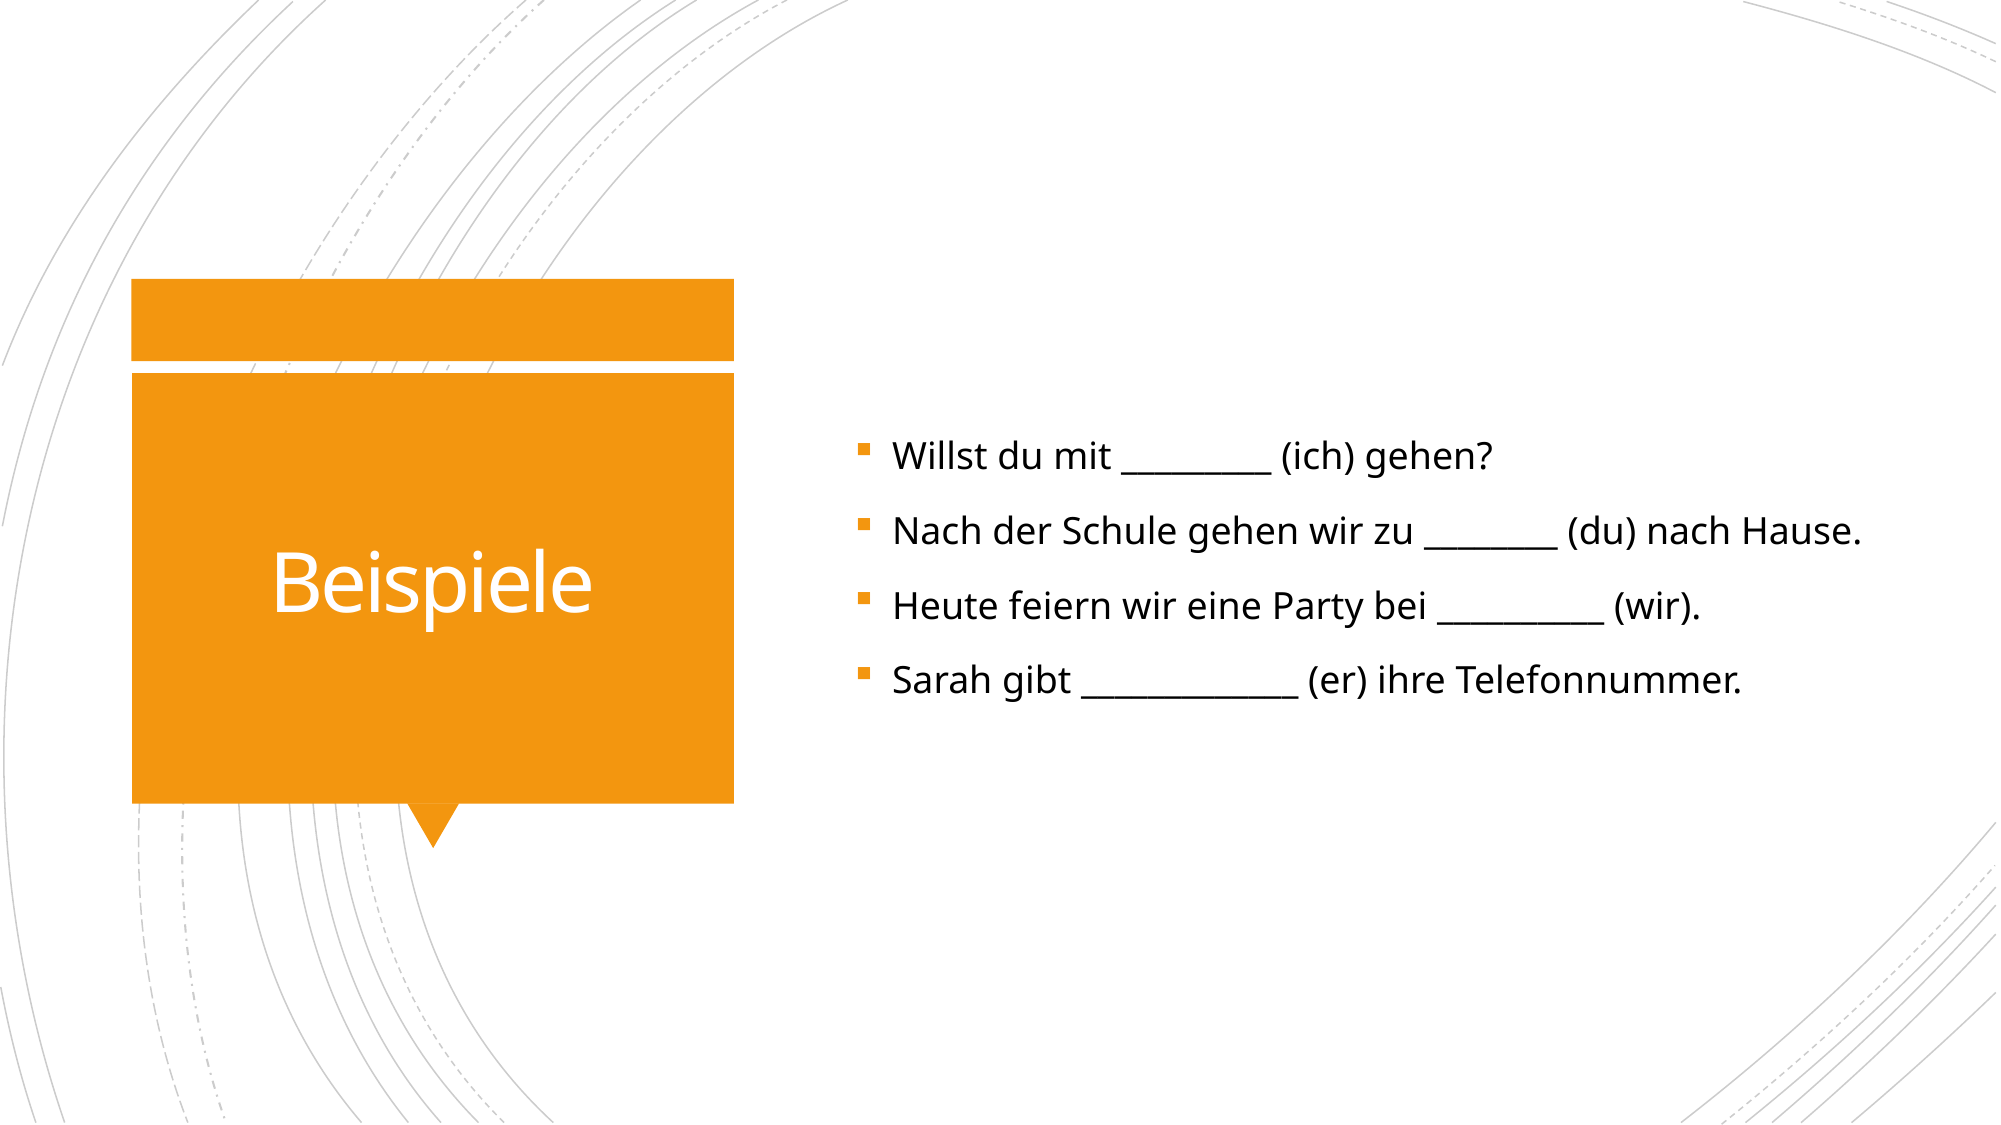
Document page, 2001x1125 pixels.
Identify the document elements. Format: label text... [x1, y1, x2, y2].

list Willst du mit _________ (ich) gehen? Nach der Schule gehen wir zu ________ (du) nach Hause. Heute feiern wir eine Party bei __________ (wir). Sarah gibt _____________ (er) ihre Telefonnummer. [839, 131, 1900, 993]
title Beispiele [145, 385, 720, 789]
